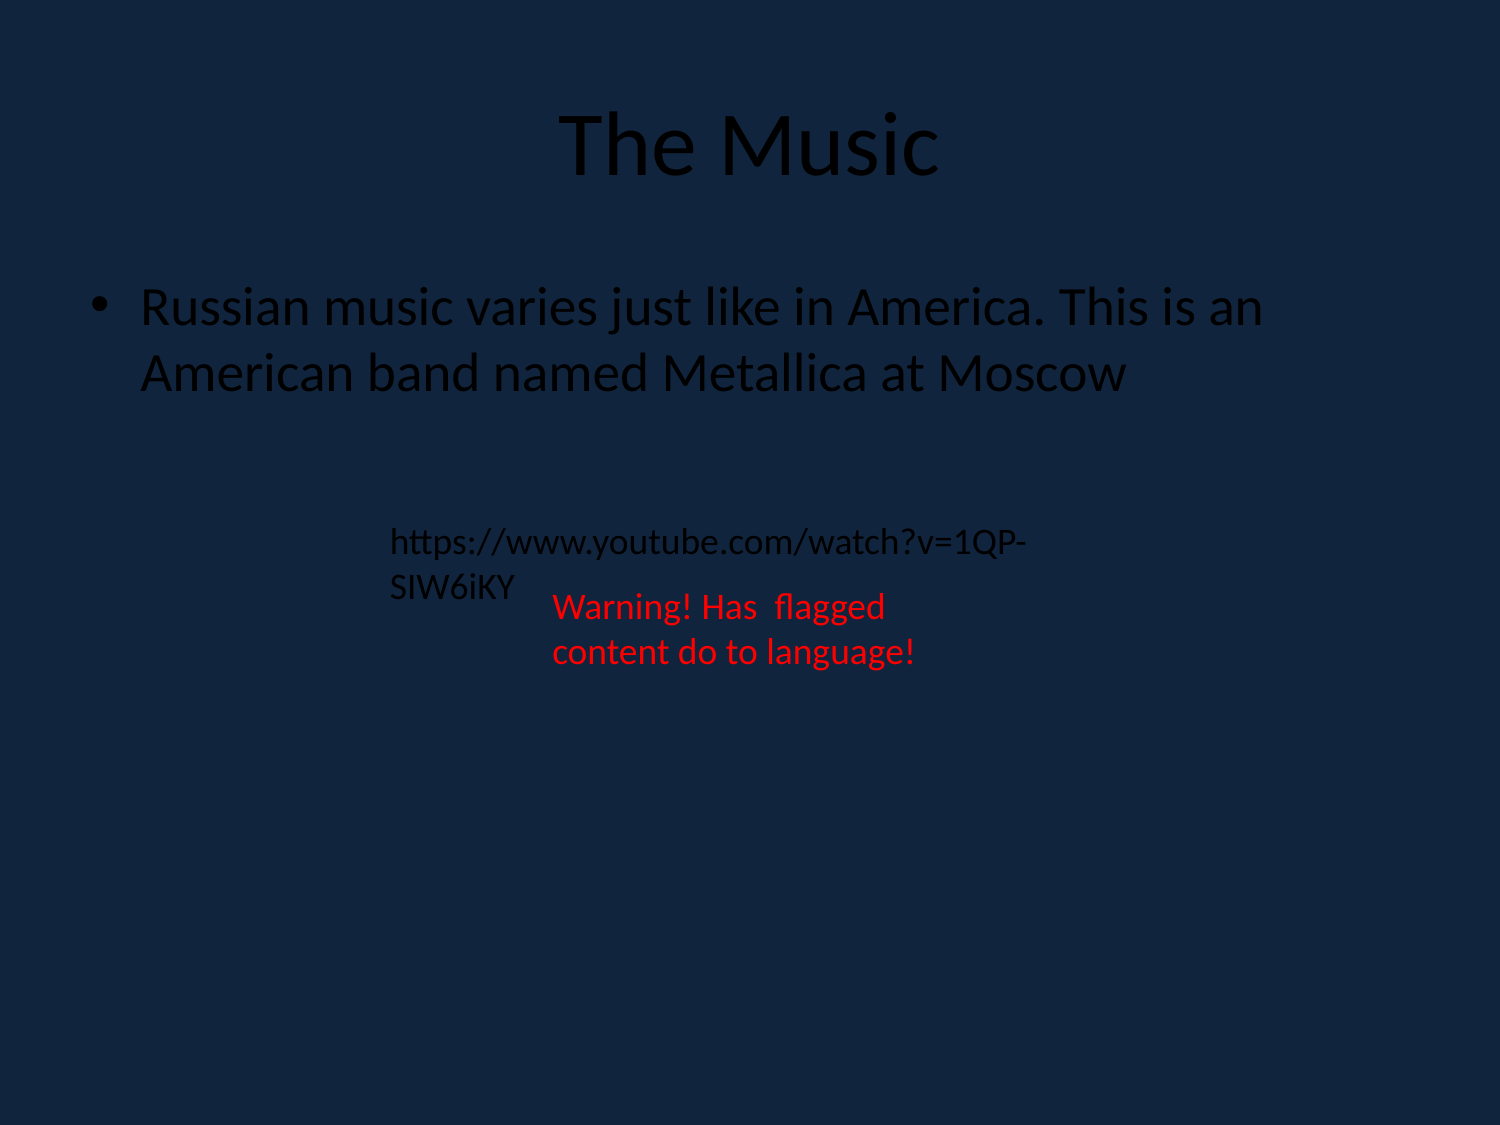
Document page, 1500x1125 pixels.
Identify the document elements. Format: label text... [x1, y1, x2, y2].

text_box Warning! Has flagged content do to language! [537, 574, 988, 680]
list Russian music varies just like in America. This is an American band named Metallica at Moscow [75, 262, 1425, 413]
title The Music [75, 45, 1425, 233]
text_box https://www.youtube.com/watch?v=1QP-SIW6iKY [374, 509, 1125, 615]
